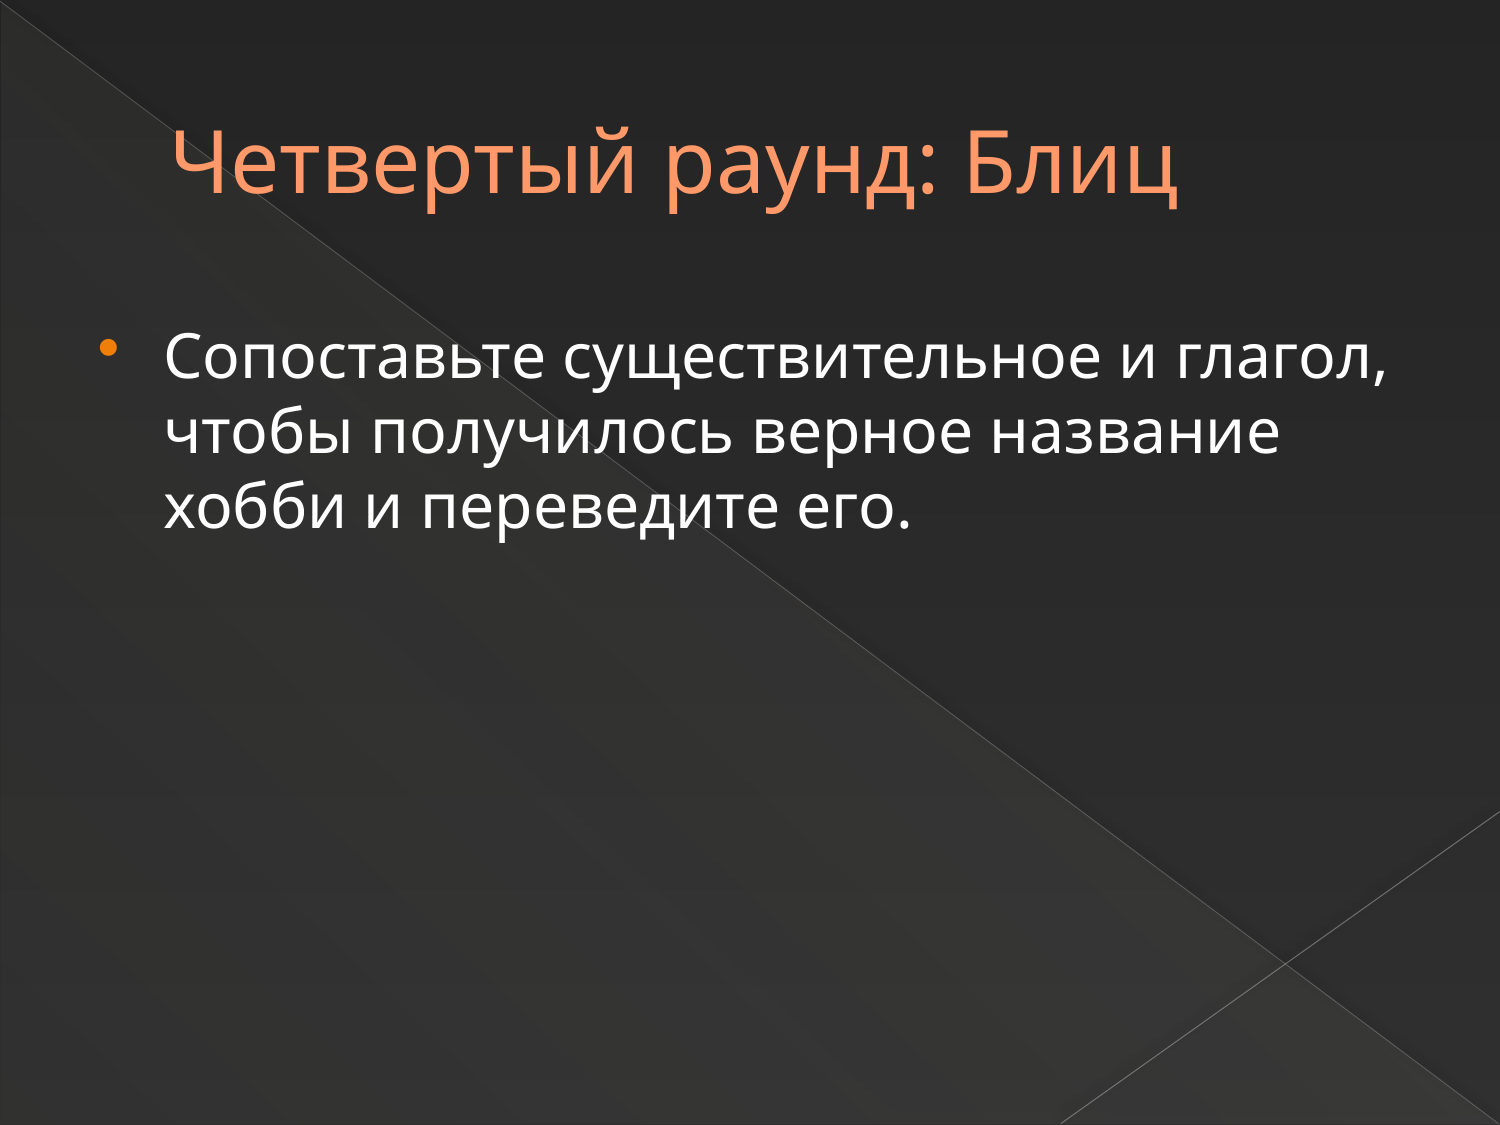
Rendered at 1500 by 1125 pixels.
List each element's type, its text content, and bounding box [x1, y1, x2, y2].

title Четвертый раунд: Блиц [75, 43, 1425, 274]
list Сопоставьте существительное и глагол, чтобы получилось верное название хобби и переведите его. [75, 308, 1425, 1059]
